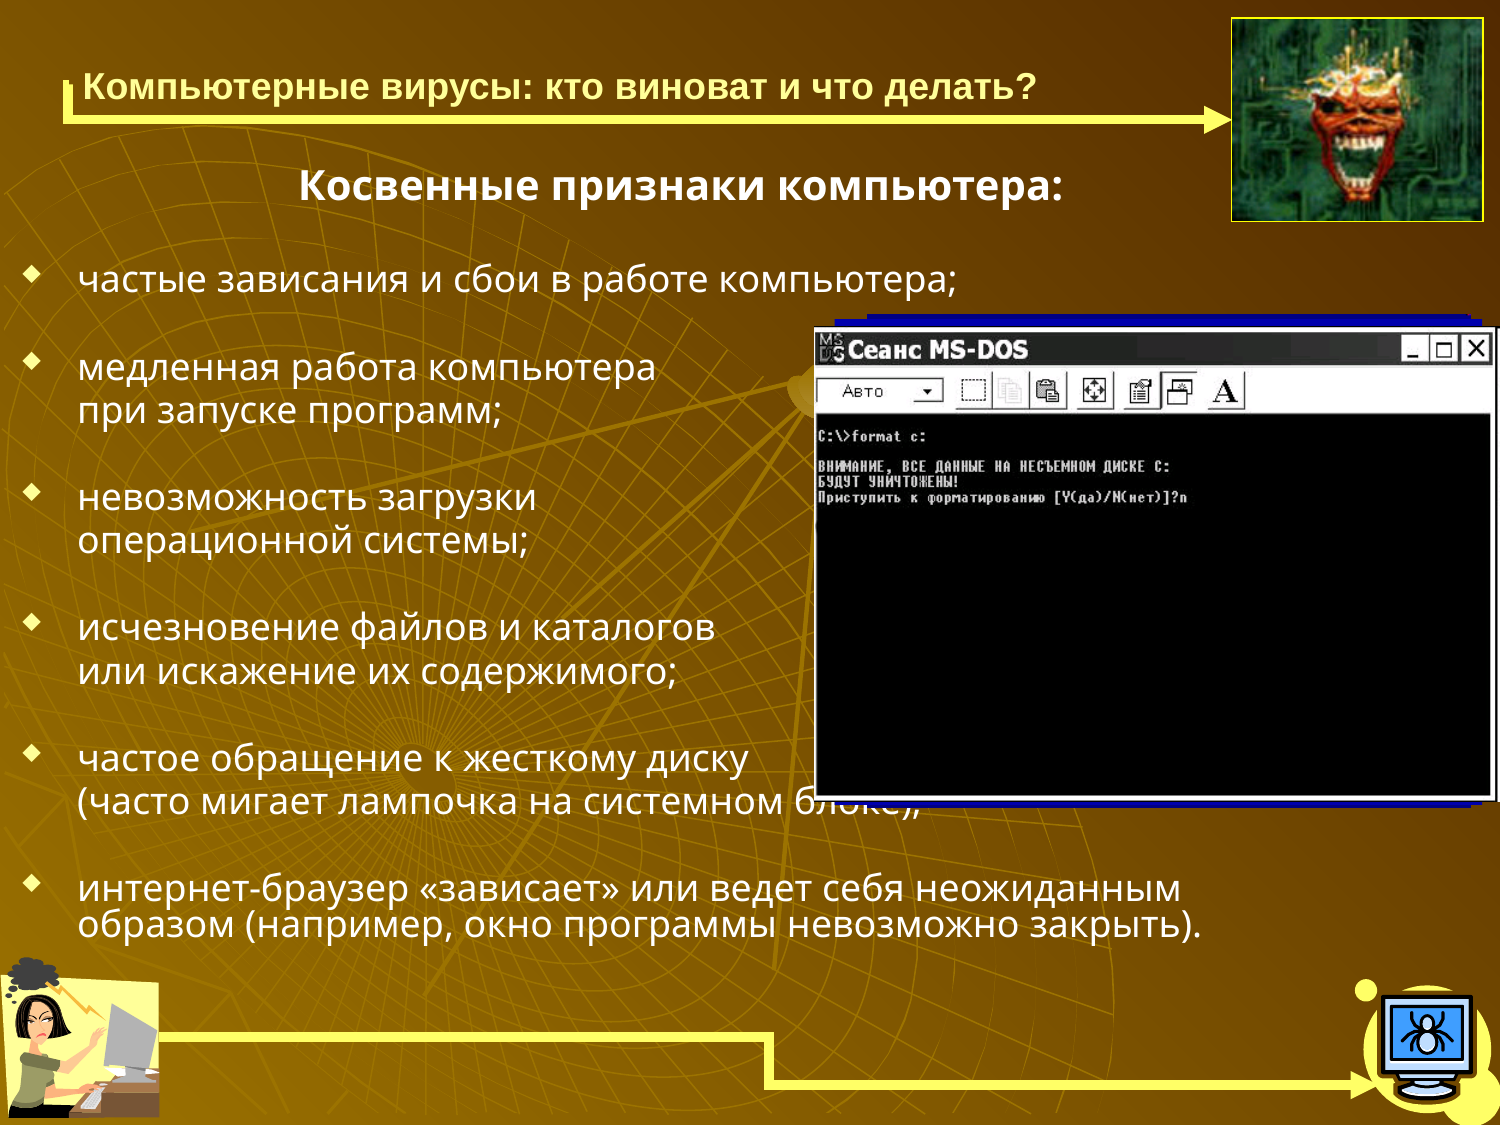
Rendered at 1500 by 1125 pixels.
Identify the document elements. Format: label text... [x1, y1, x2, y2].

picture [1232, 19, 1482, 221]
list Косвенные признаки компьютера: частые зависания и сбои в работе компьютера; медленная работа компьютера при запуске программ; невозможность загрузки операционной системы; исчезновение файлов и каталогов или искажение их содержимого; частое обращение к жесткому диску (часто мигает лампочка на системном блоке); интернет-браузер «зависает» или ведет себя неожиданным образом (например, окно программы невозможно закрыть). [5, 160, 1356, 603]
picture [814, 314, 1500, 809]
